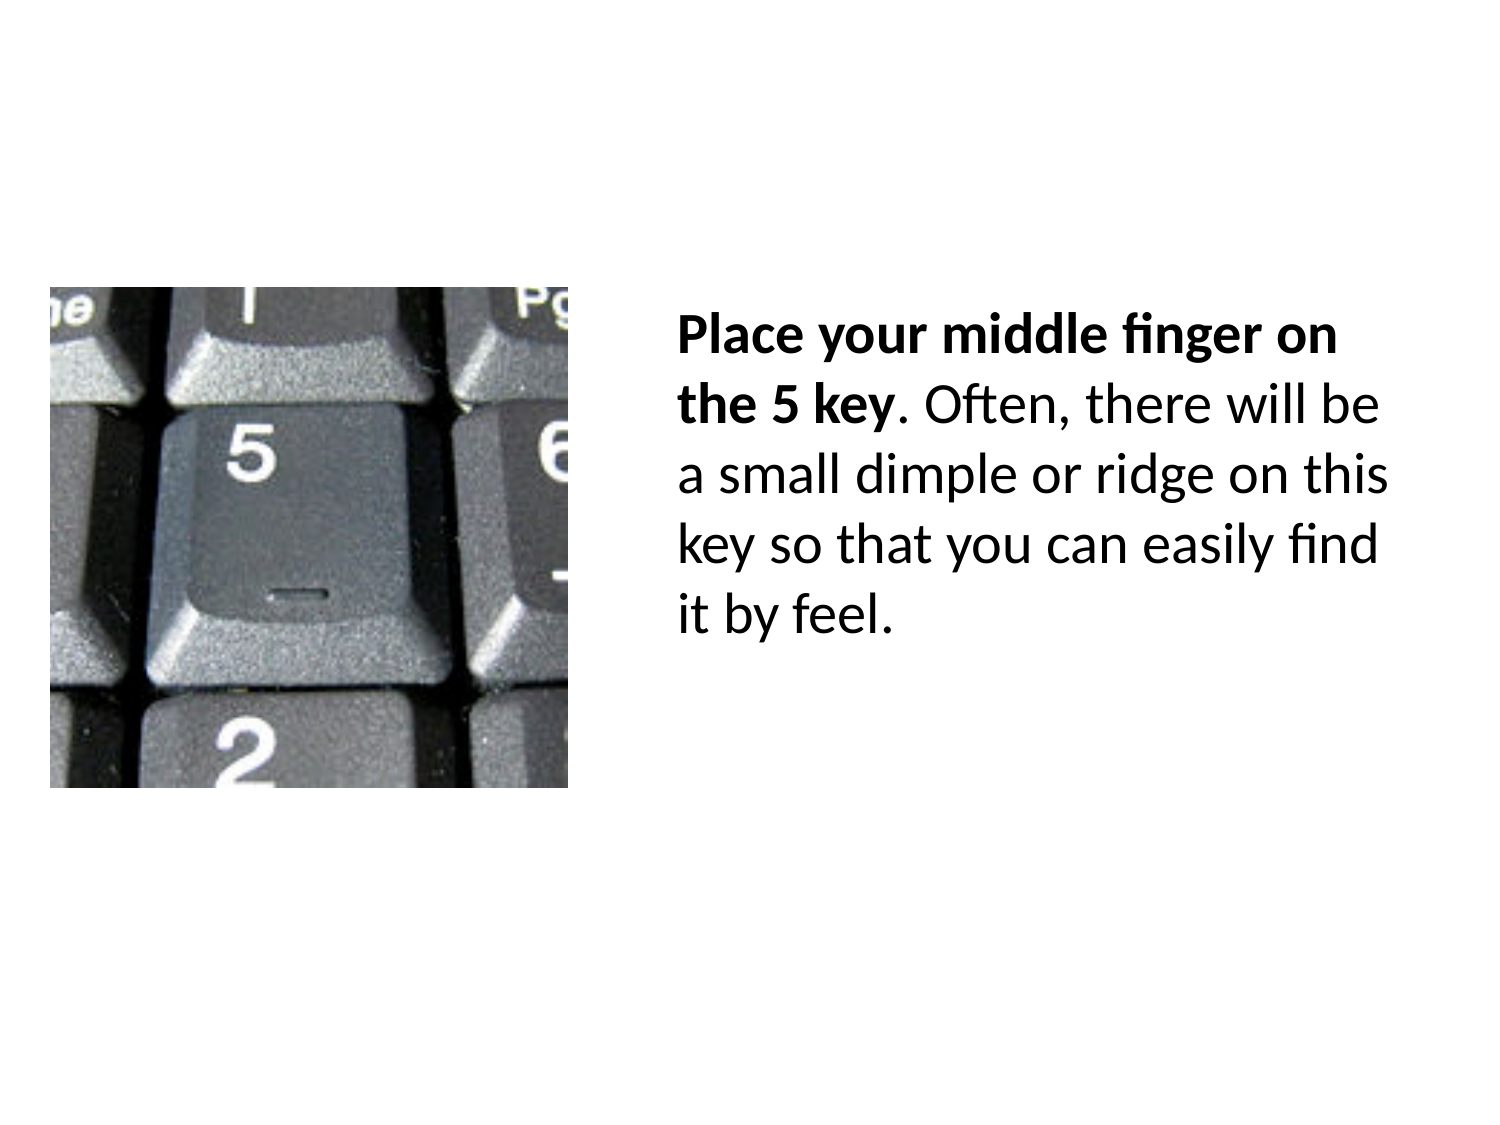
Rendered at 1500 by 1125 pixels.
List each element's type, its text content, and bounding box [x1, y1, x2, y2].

text_box Place your middle finger on the 5 key. Often, there will be a small dimple or ridge on this key so that you can easily find it by feel. [662, 287, 1413, 653]
picture [49, 287, 568, 788]
